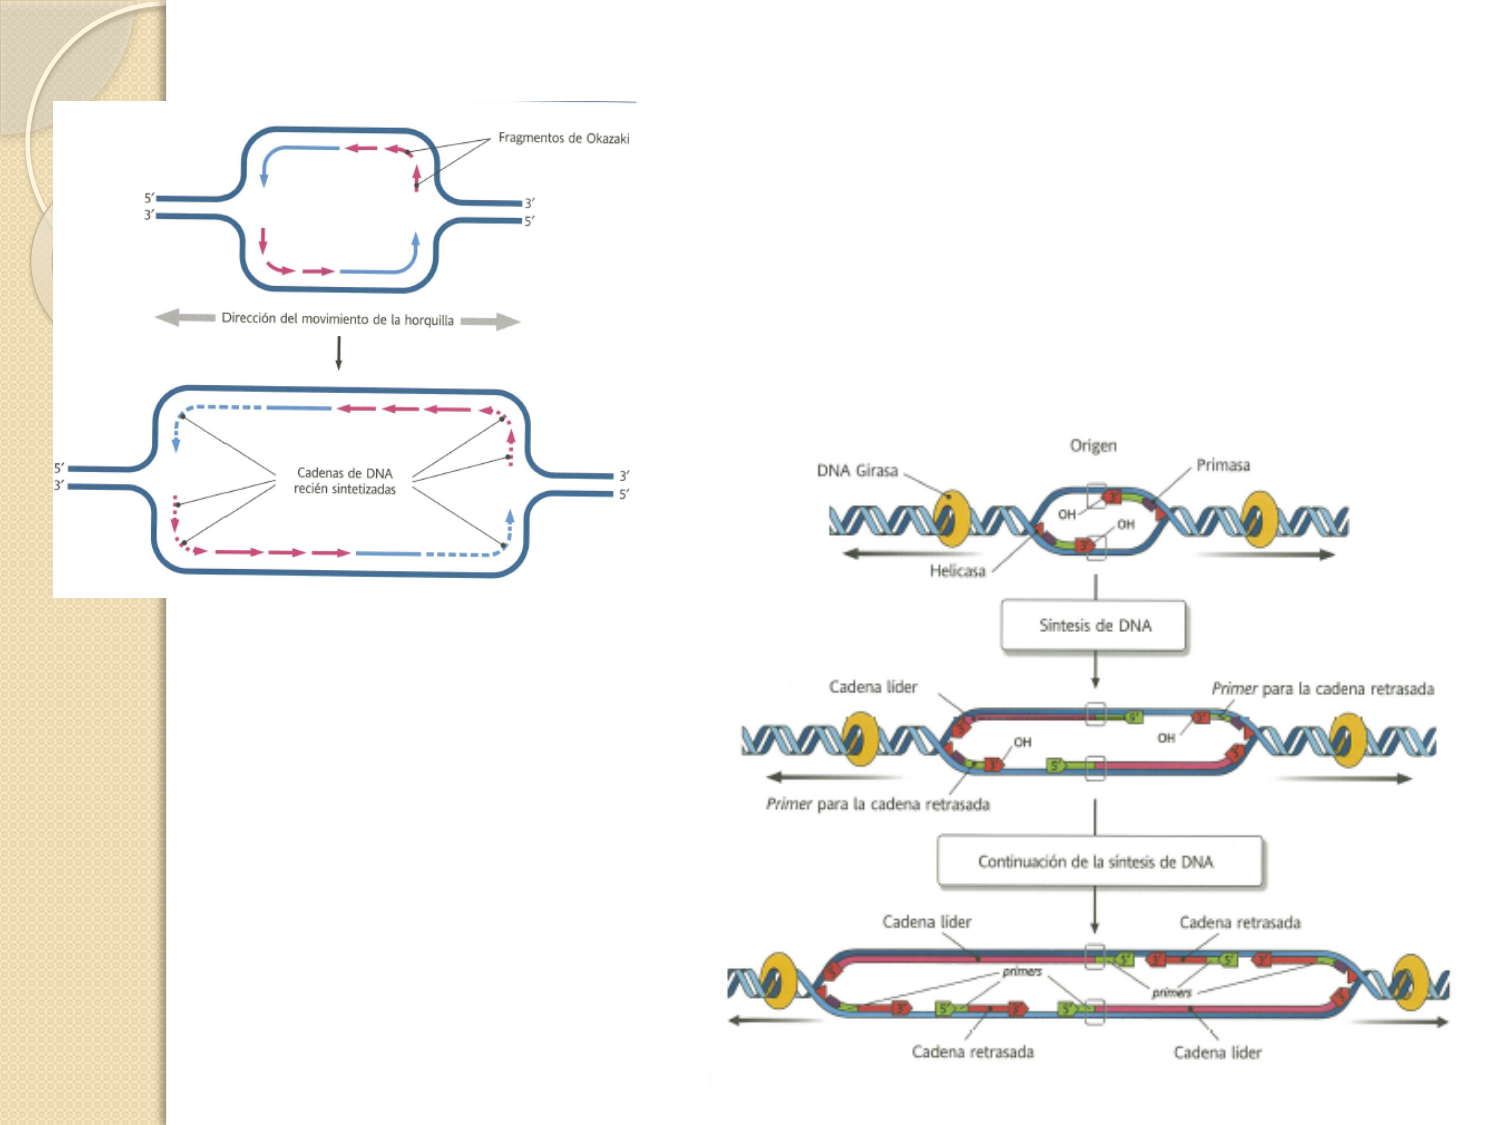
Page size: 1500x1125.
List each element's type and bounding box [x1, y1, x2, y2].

picture [702, 408, 1473, 1120]
list [52, 101, 639, 599]
